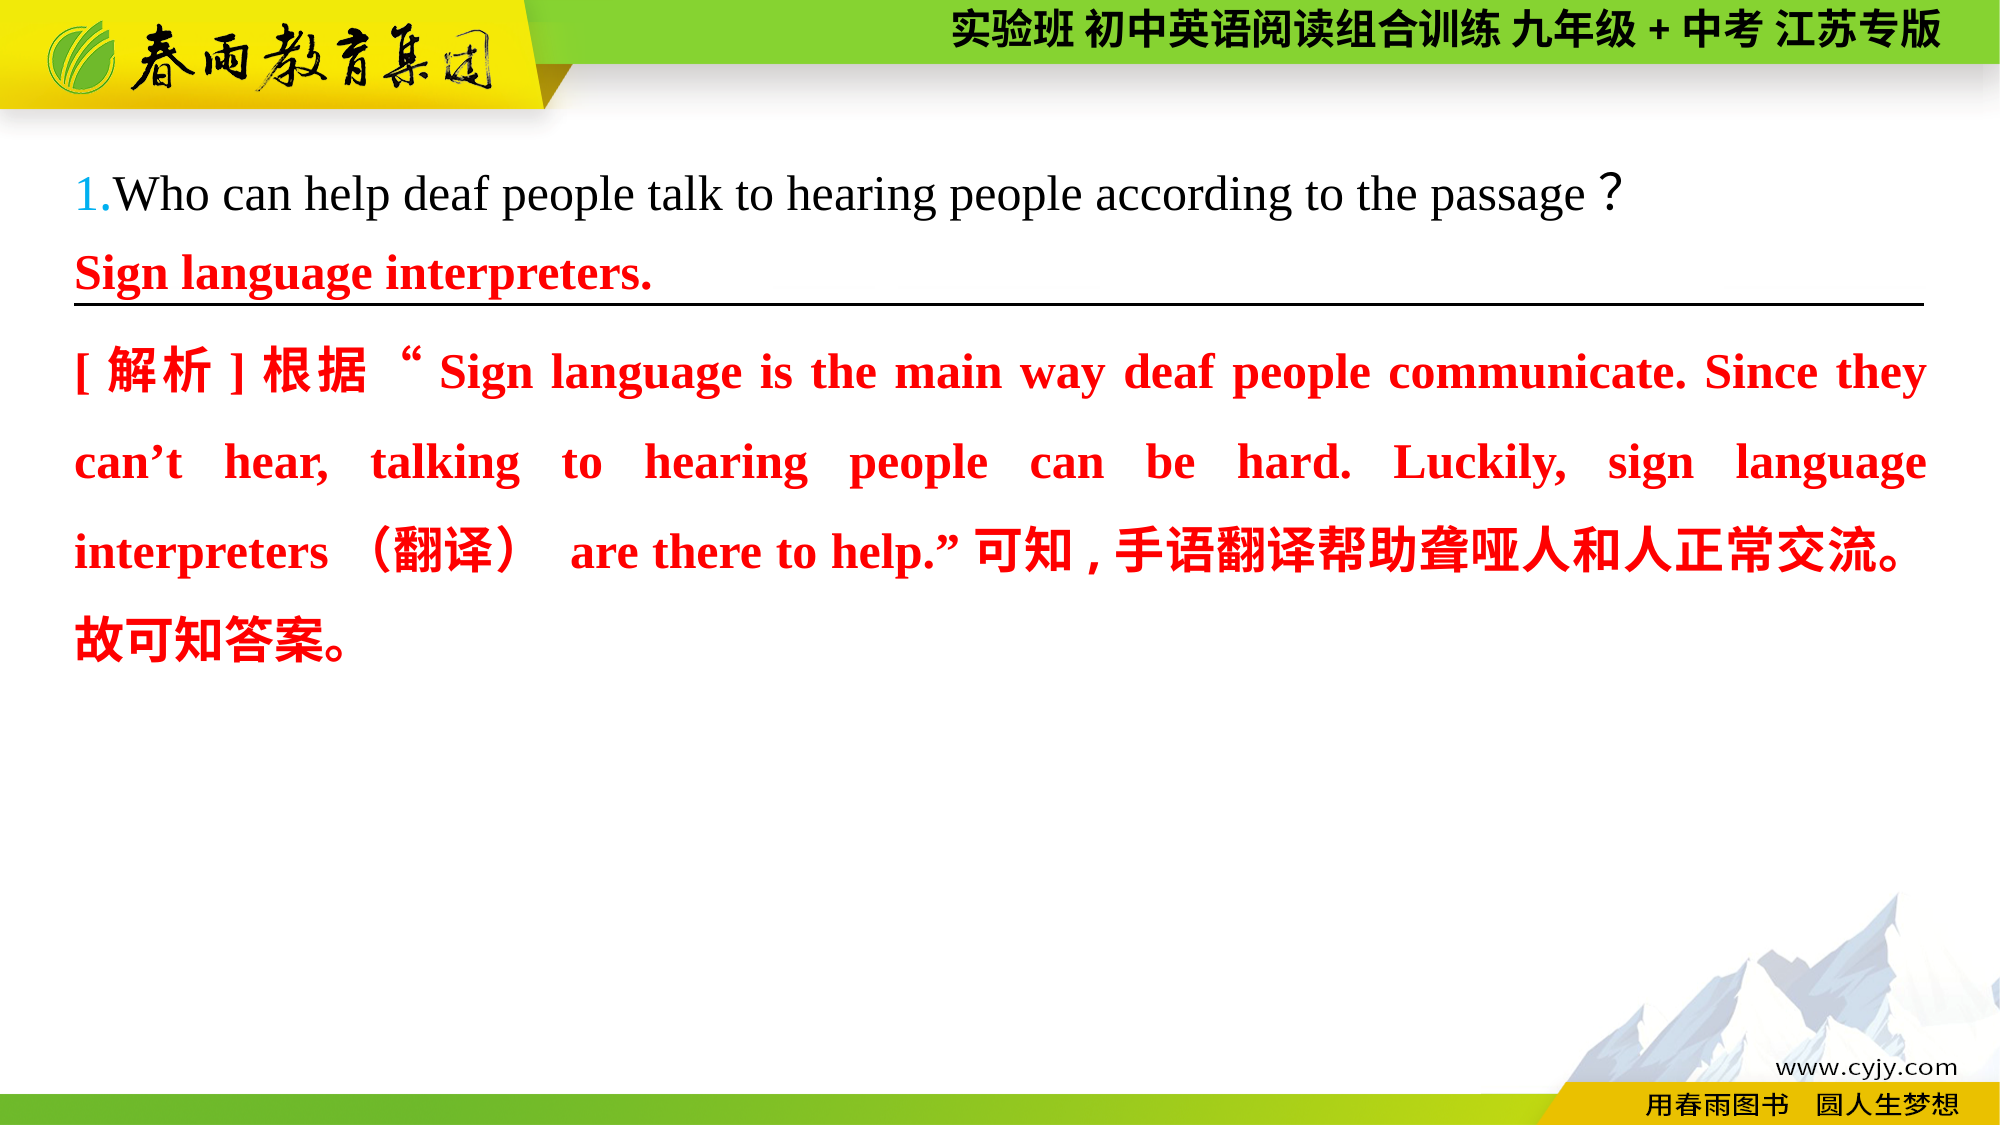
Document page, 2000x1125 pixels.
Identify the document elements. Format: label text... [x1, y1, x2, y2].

text_box Sign language interpreters. [59, 202, 1944, 300]
text_box [解析]根据“Sign language is the main way deaf people communicate. Since they can’t hear, talking to hearing people can be hard. Luckily, sign language interpreters（翻译） are there to help.”可知,手语翻译帮助聋哑人和人正常交流。故可知答案。 [59, 300, 1944, 676]
list 1.Who can help deaf people talk to hearing people according to the passage？ ———————— —— ———— ———— [59, 122, 1944, 202]
picture [0, 0, 2000, 1125]
